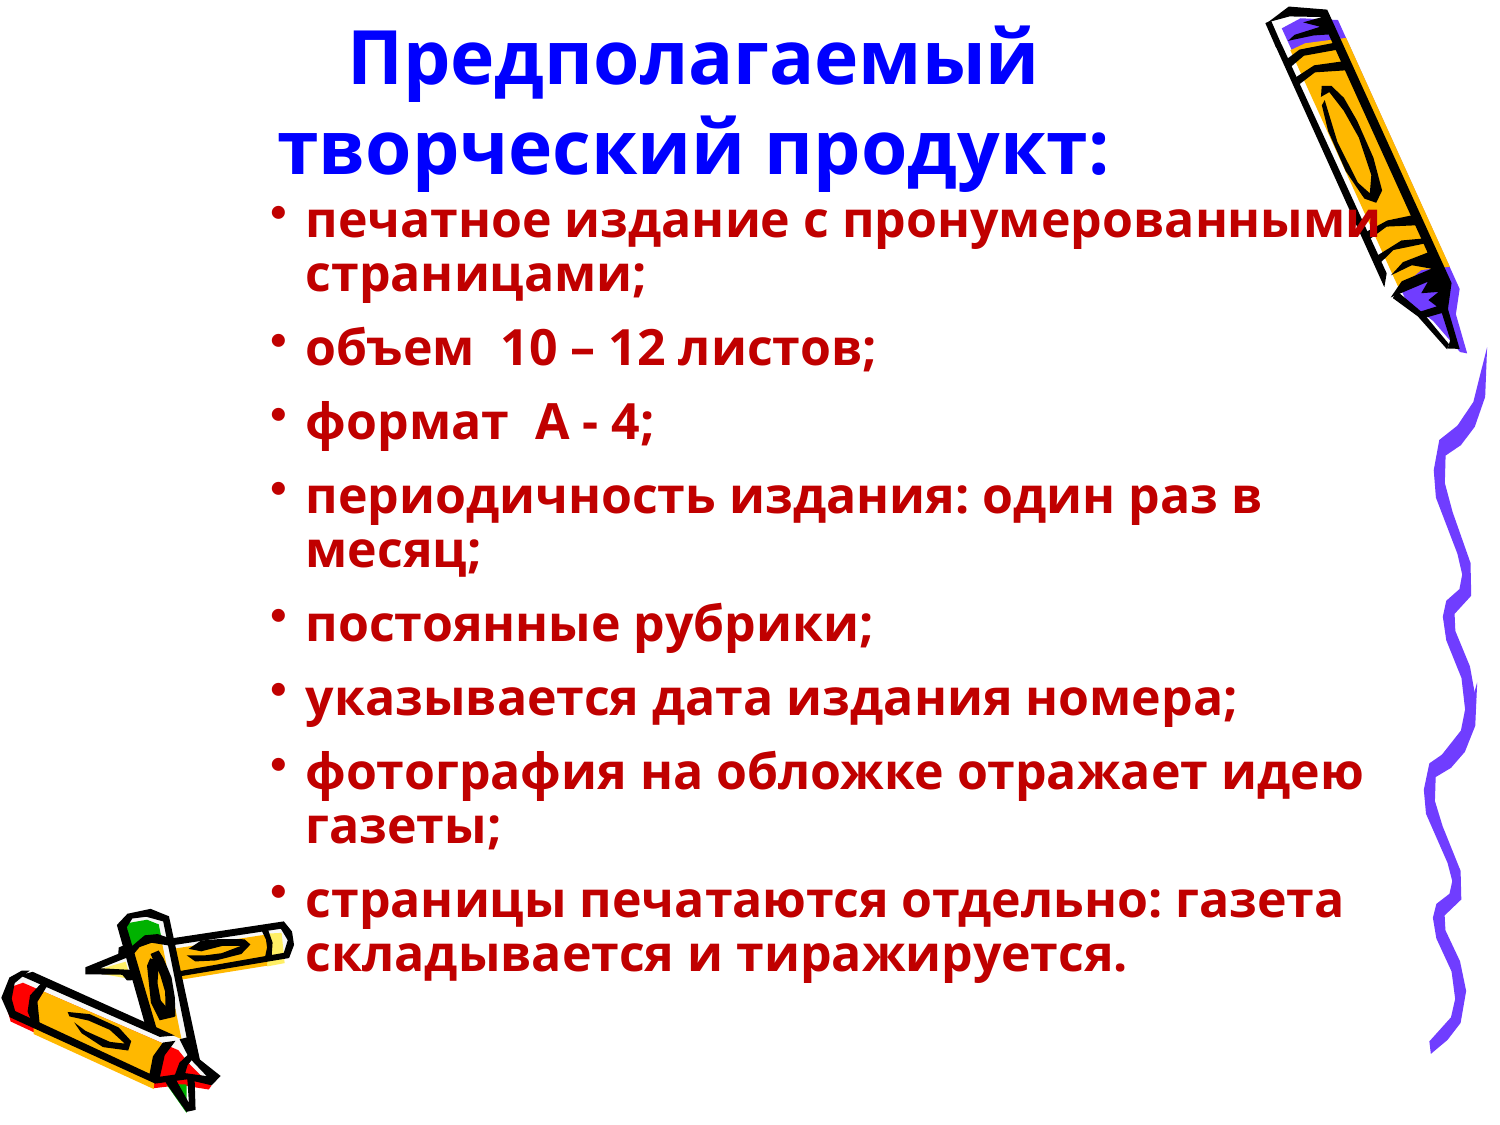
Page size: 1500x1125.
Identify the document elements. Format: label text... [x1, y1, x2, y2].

title Предполагаемый творческий продукт: [112, 0, 1276, 288]
text_box печатное издание с пронумерованными страницами; объем 10 – 12 листов; формат А - 4; периодичность издания: один раз в месяц; постоянные рубрики; указывается дата издания номера; фотография на обложке отражает идею газеты; страницы печатаются отдельно: газета складывается и тиражируется. [212, 187, 1413, 1125]
